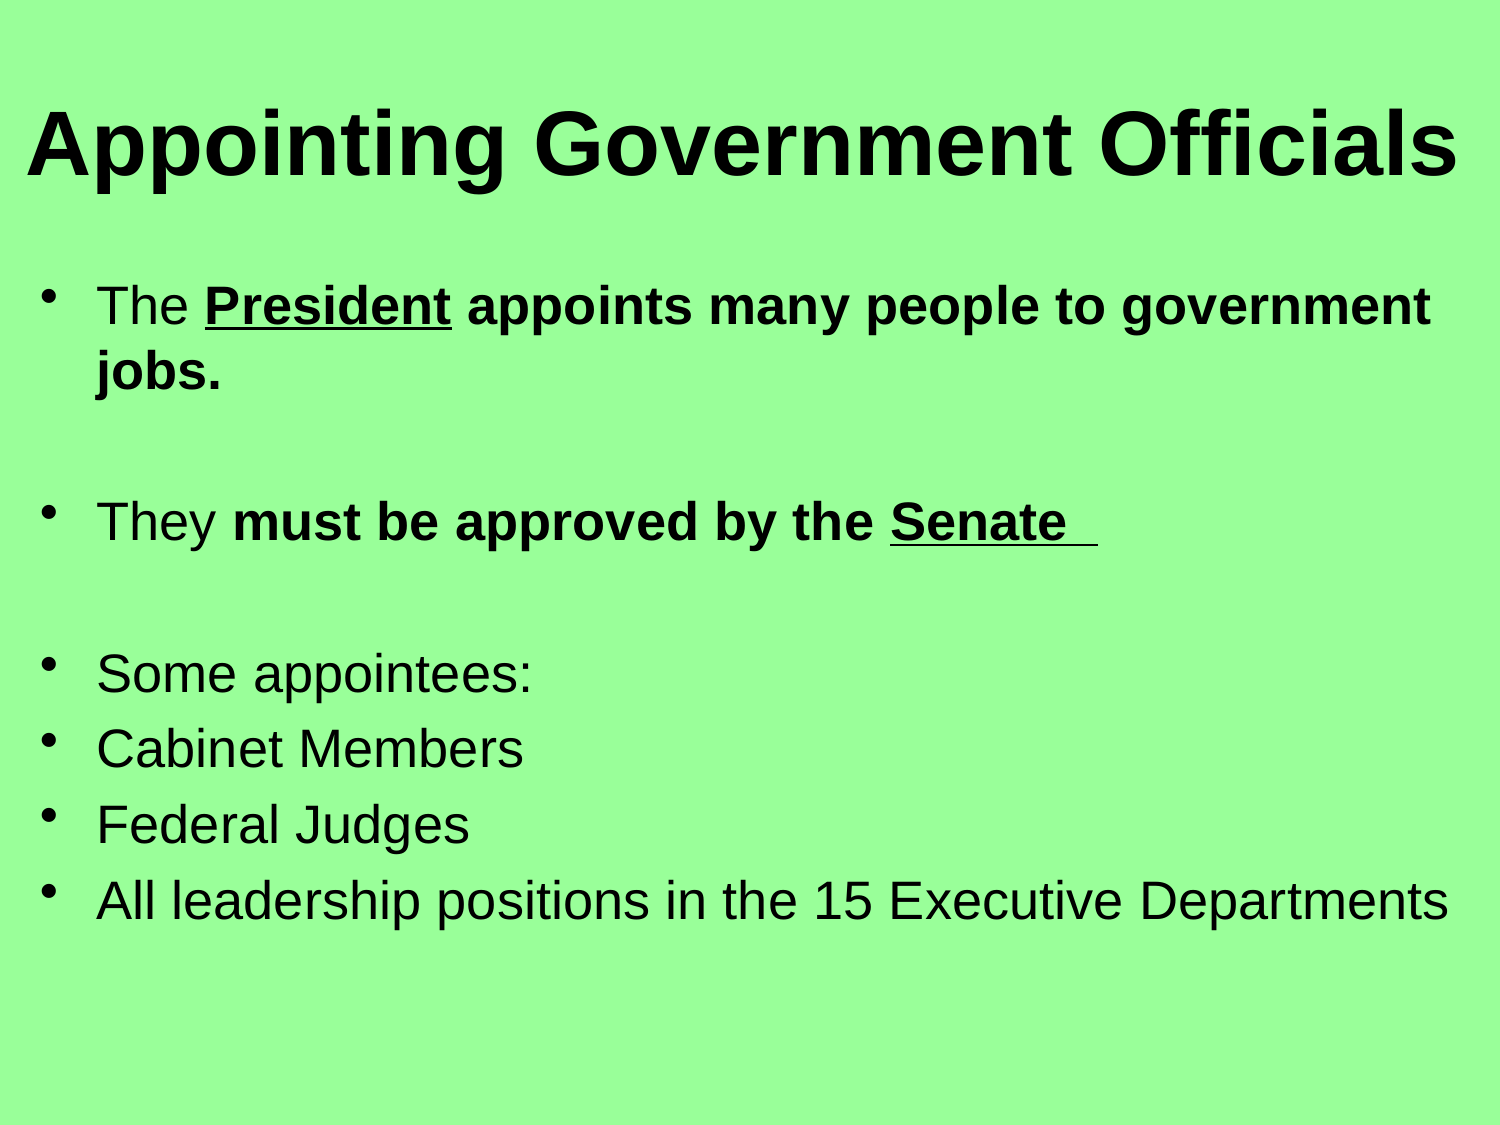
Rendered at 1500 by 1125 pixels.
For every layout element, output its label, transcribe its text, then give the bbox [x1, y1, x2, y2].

title Appointing Government Officials [0, 45, 1488, 233]
list The President appoints many people to government jobs. They must be approved by the Senate Some appointees: Cabinet Members Federal Judges All leadership positions in the 15 Executive Departments [24, 262, 1500, 1005]
